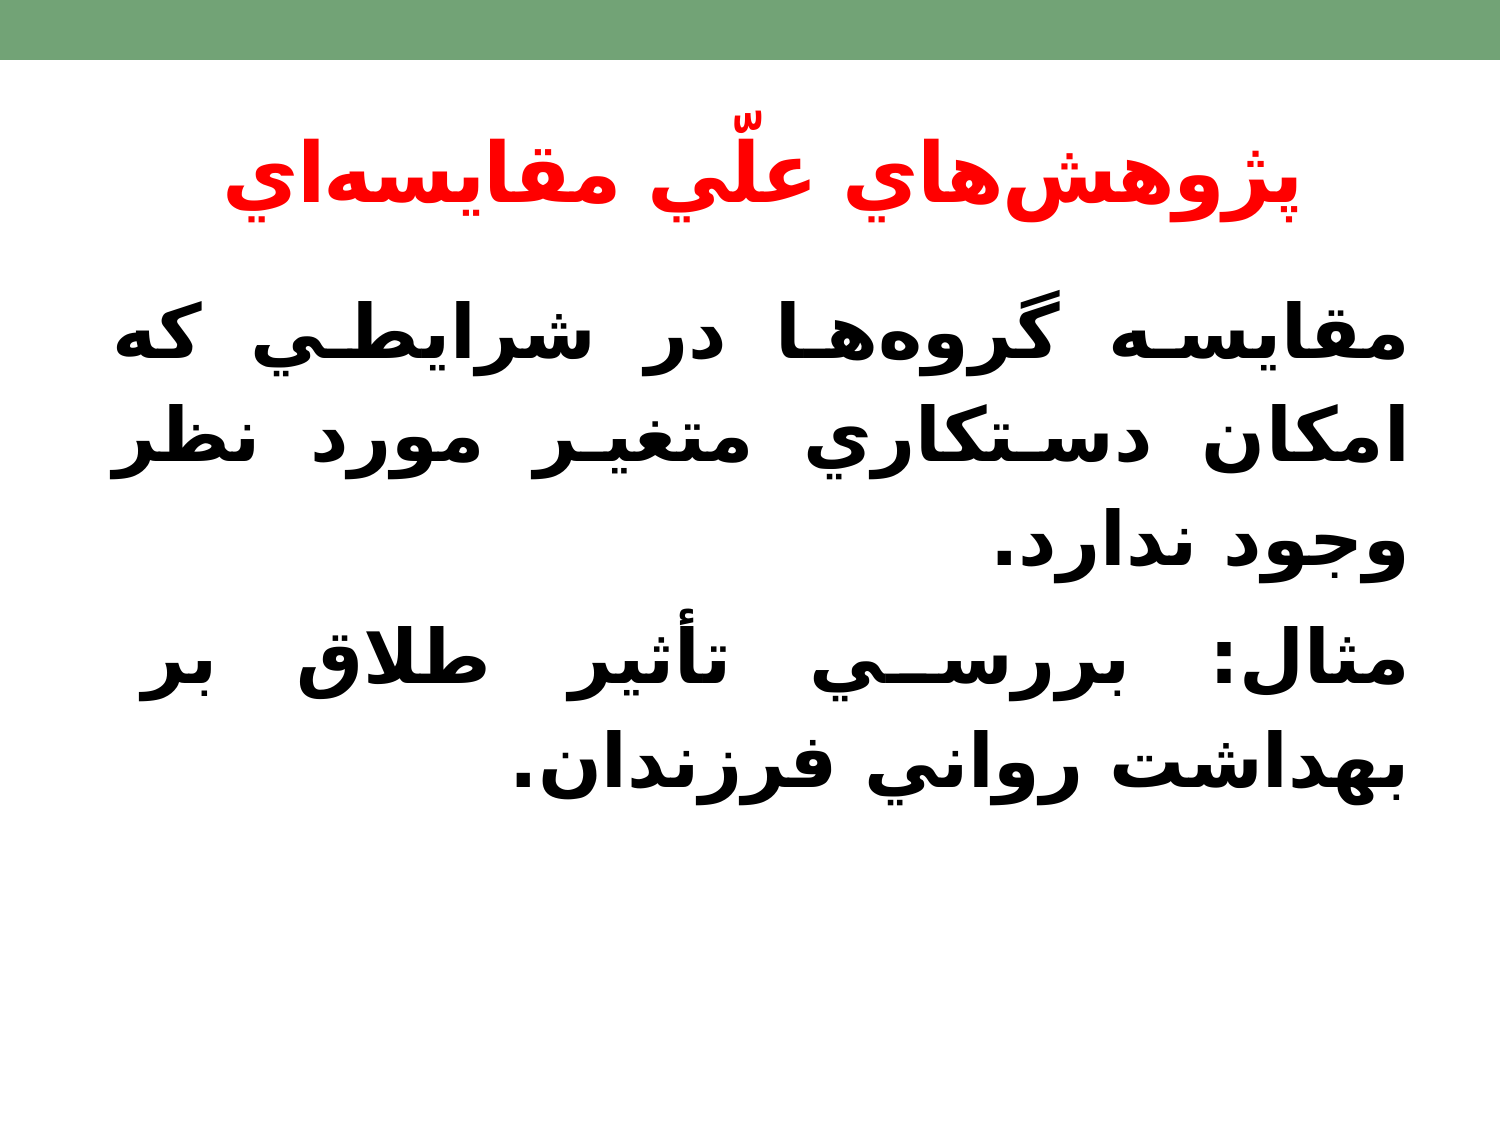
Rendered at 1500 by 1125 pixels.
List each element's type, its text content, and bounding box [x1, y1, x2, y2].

title پژوهش‌هاي علّي مقايسه‌اي [75, 87, 1425, 250]
list مقايسه گروه‌ها در شرايطي كه امكان دستكاري متغير مورد نظر وجود ندارد. مثال: بررسي تأثير طلاق بر بهداشت رواني فرزندان. [75, 262, 1425, 1063]
